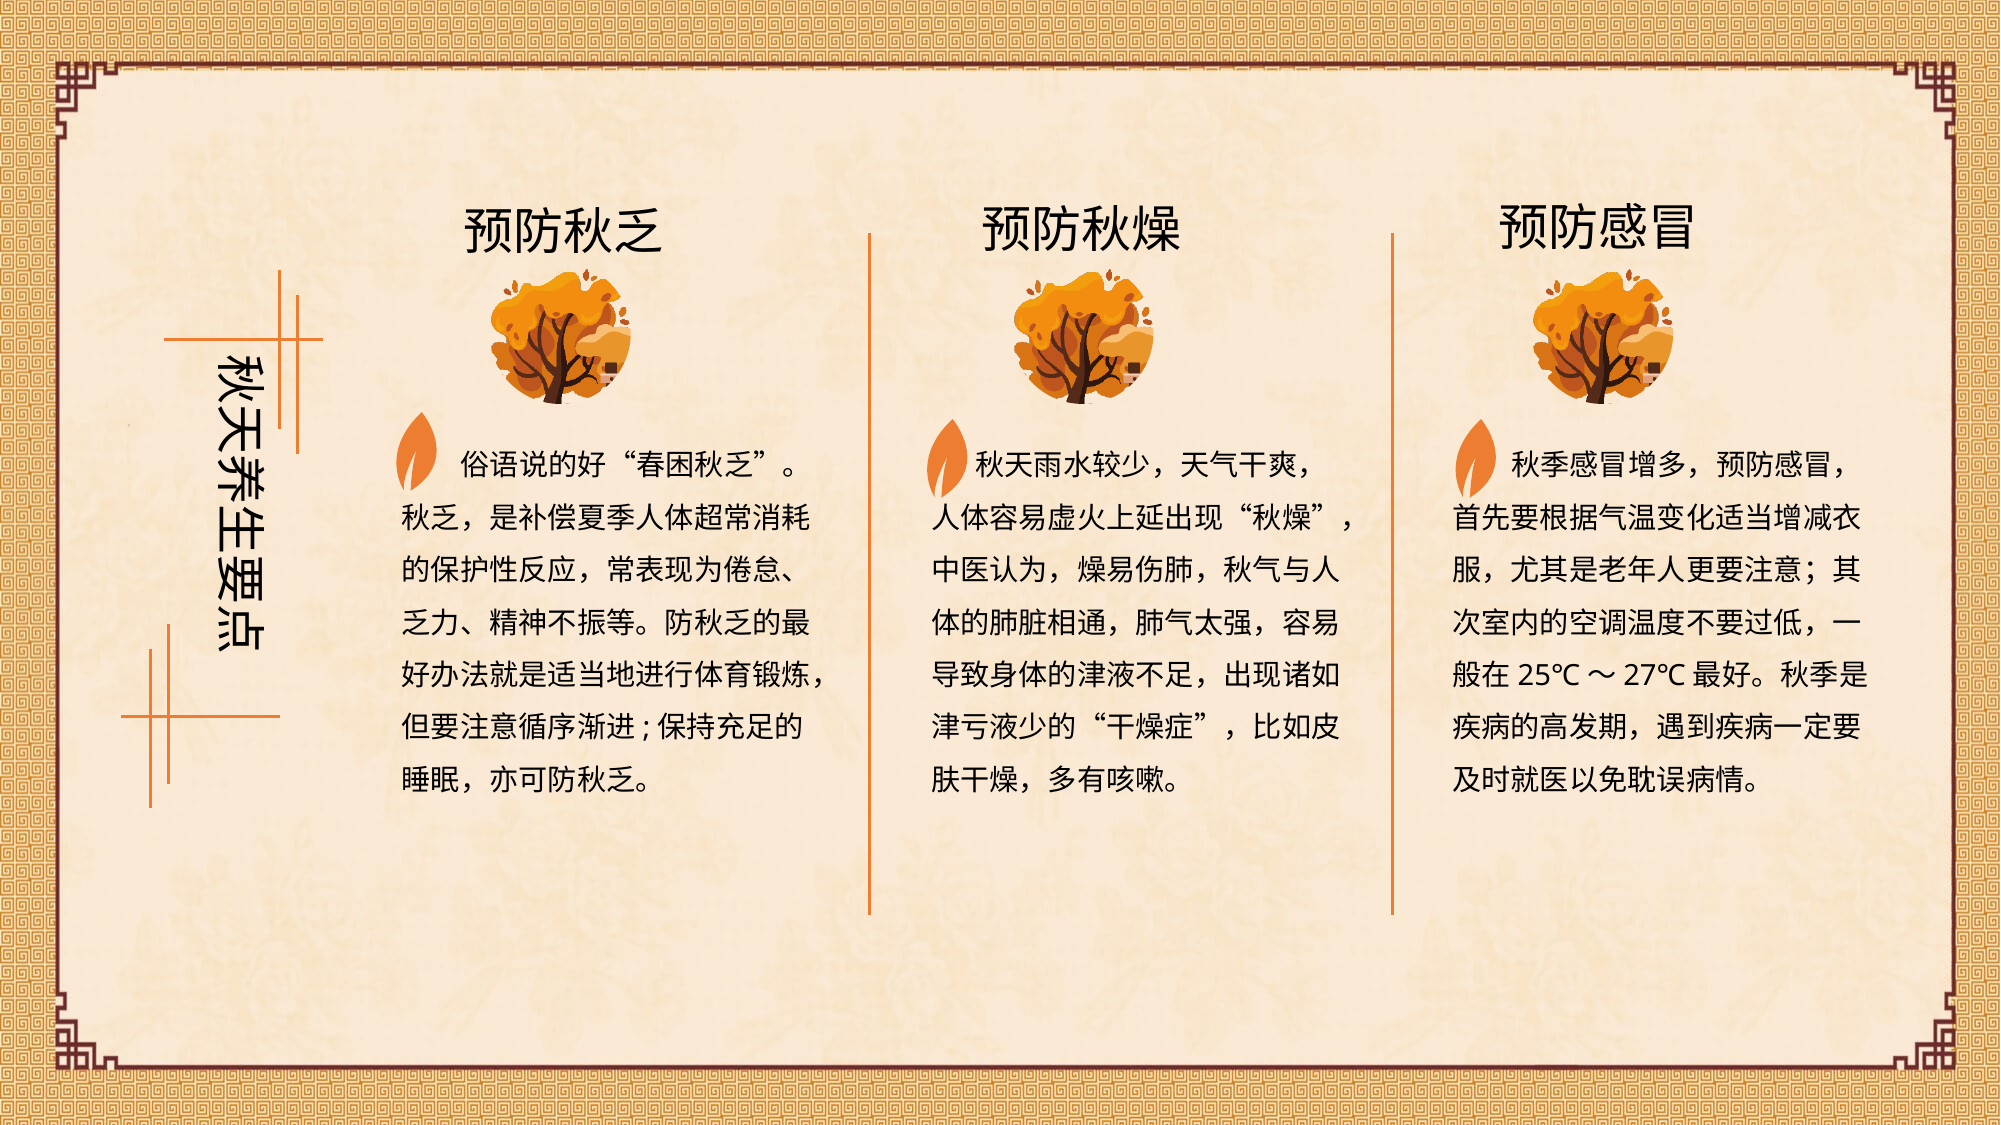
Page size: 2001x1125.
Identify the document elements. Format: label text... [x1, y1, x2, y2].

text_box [909, 184, 1371, 803]
picture [0, 0, 2000, 1125]
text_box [378, 186, 841, 803]
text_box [163, 269, 323, 454]
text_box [1437, 182, 1892, 803]
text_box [120, 624, 280, 809]
text_box 秋天养生要点 [188, 454, 280, 624]
